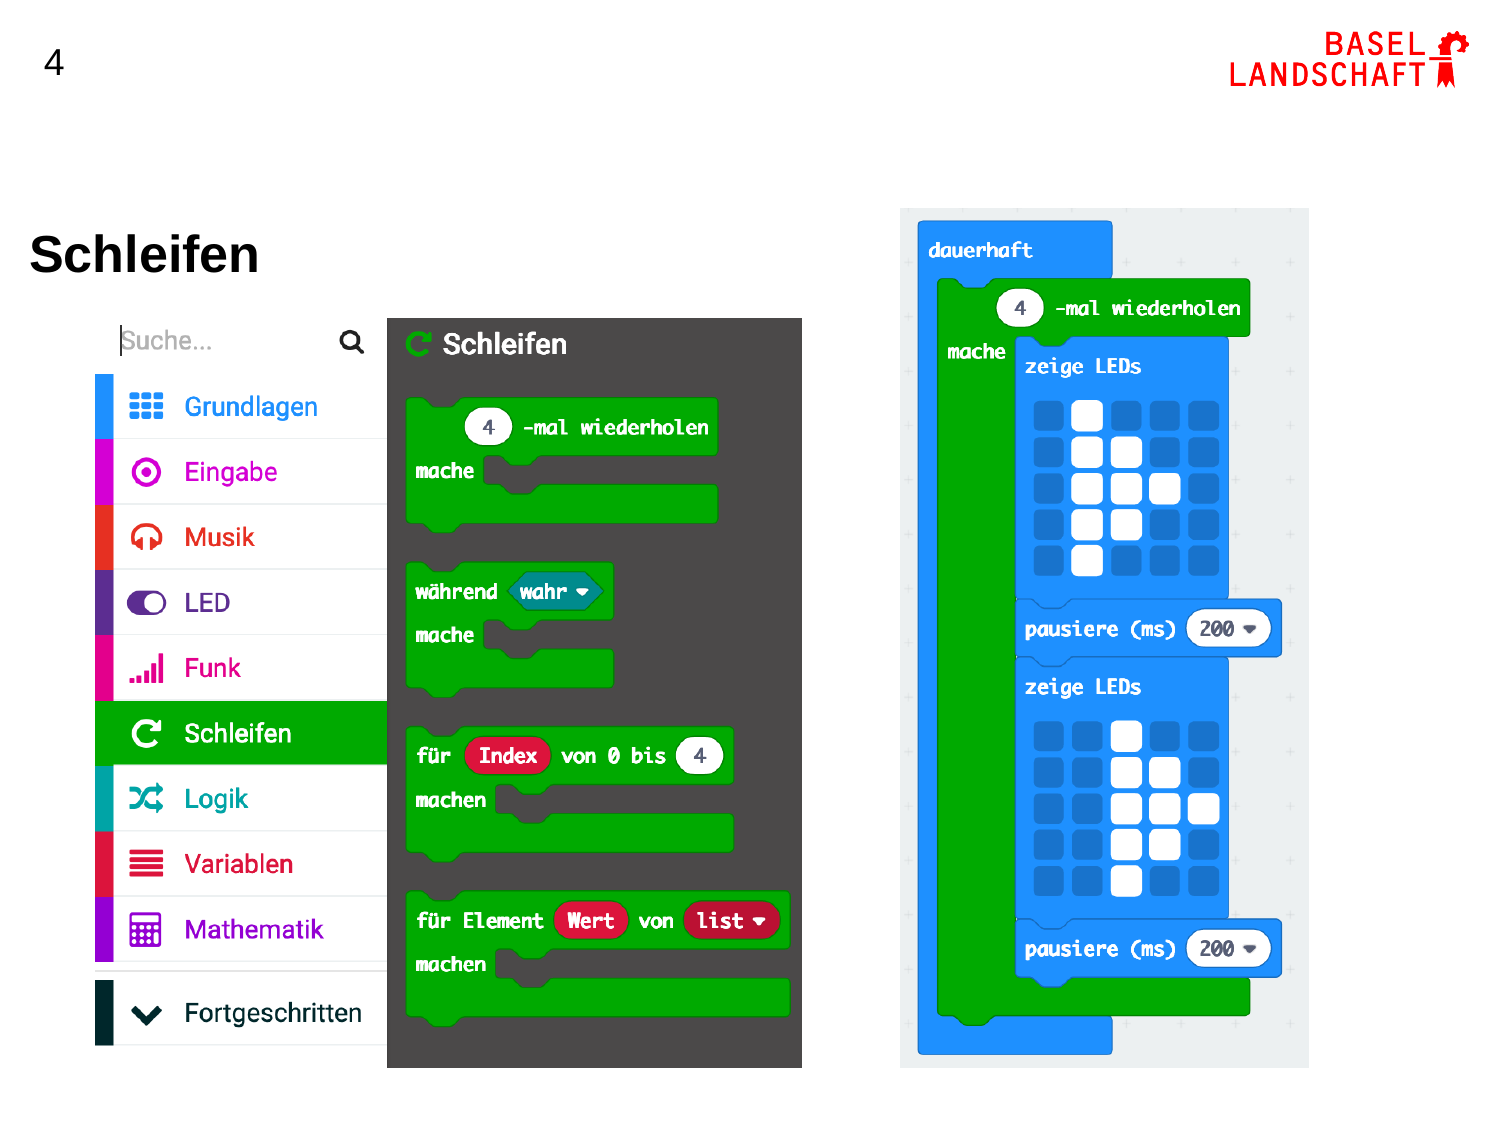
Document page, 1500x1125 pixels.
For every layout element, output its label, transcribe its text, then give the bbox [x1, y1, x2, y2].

title Schleifen [29, 159, 1471, 281]
picture [819, 31, 1469, 159]
picture [900, 208, 1309, 1069]
picture [95, 317, 802, 1069]
slide_number 4 [29, 30, 164, 91]
